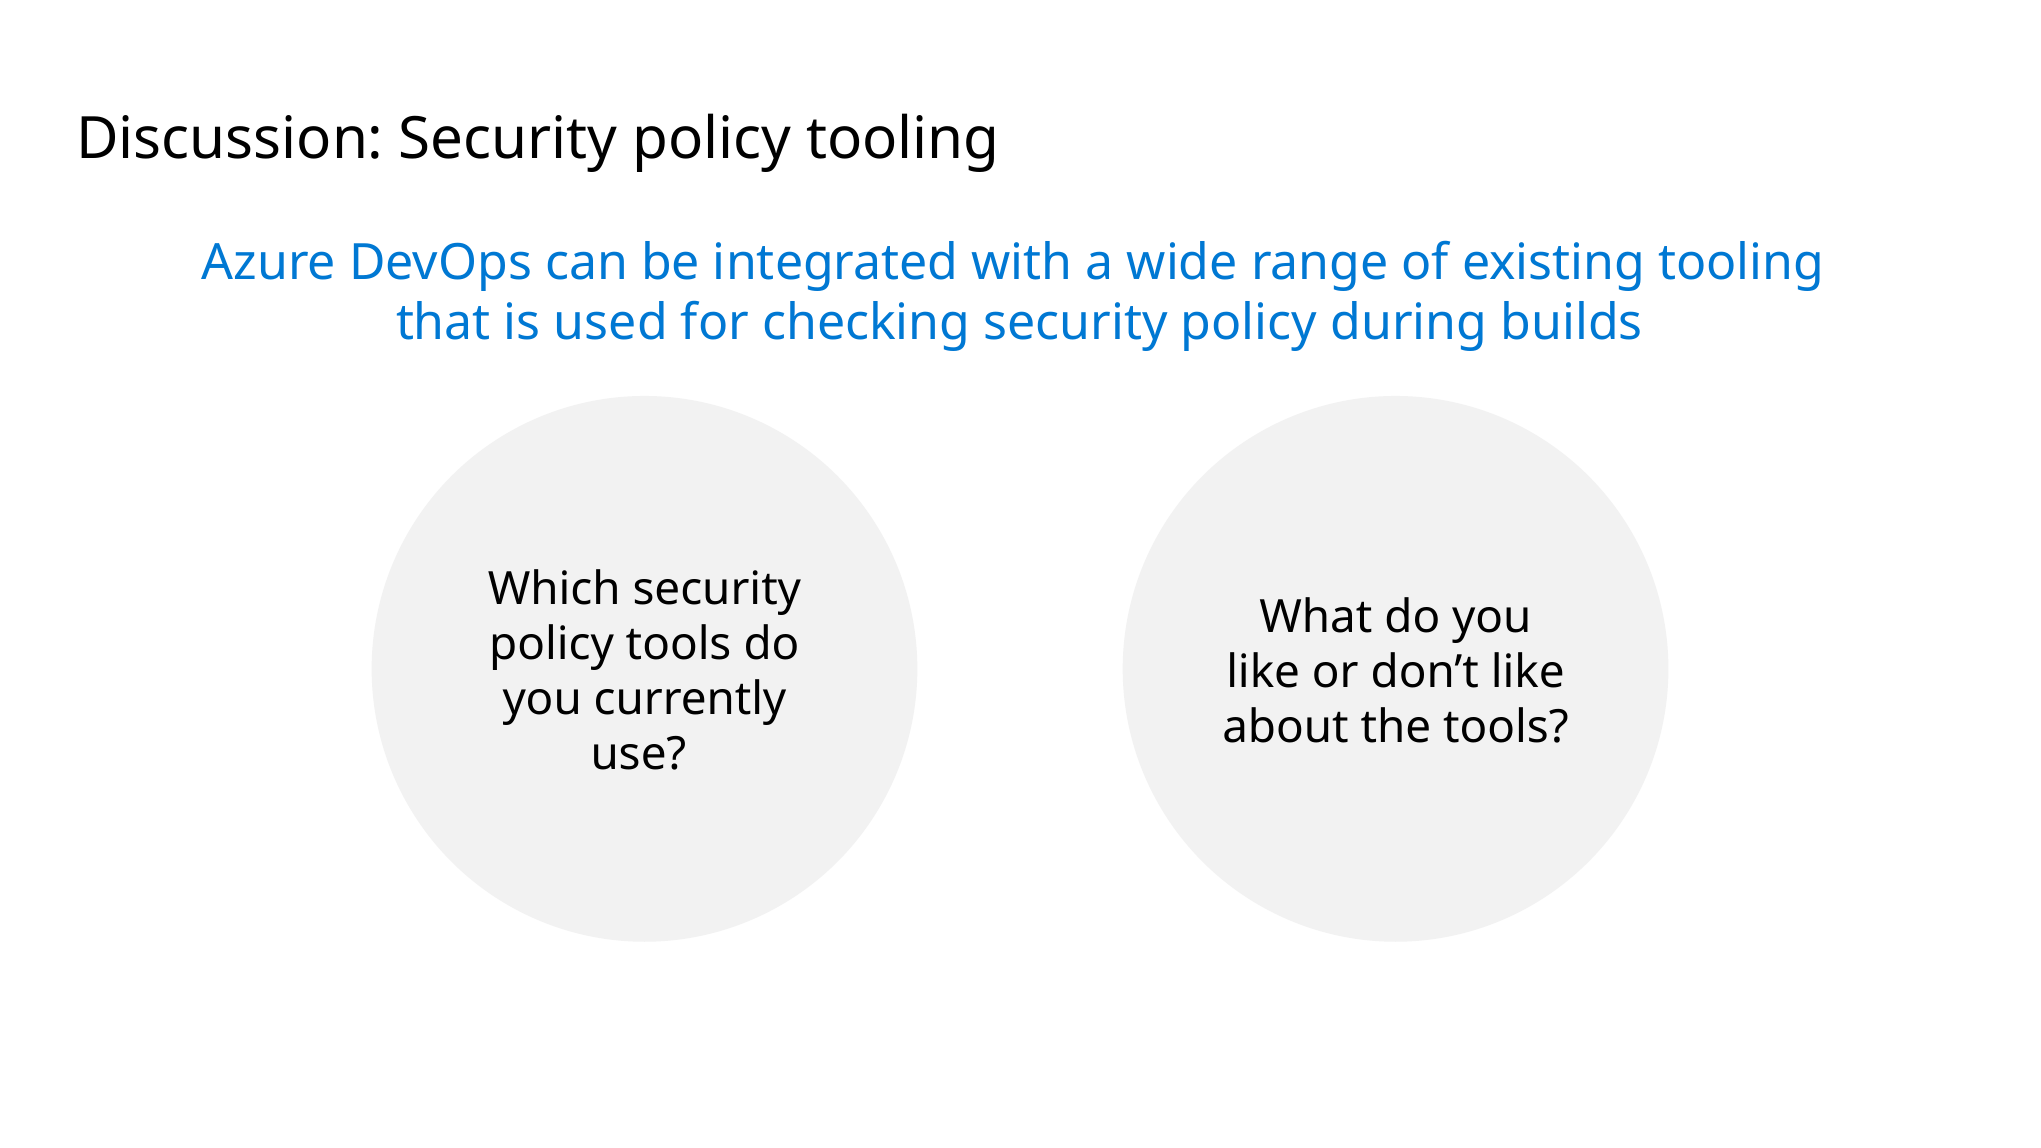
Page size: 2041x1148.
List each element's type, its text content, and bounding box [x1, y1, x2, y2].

text_box What do you like or don’t like about the tools? [1121, 395, 1670, 943]
title Discussion: Security policy tooling [76, 103, 1969, 172]
text_box Azure DevOps can be integrated with a wide range of existing tooling that is used for checking security policy during builds [68, 228, 1972, 350]
text_box Which security policy tools do you currently use? [370, 395, 919, 943]
